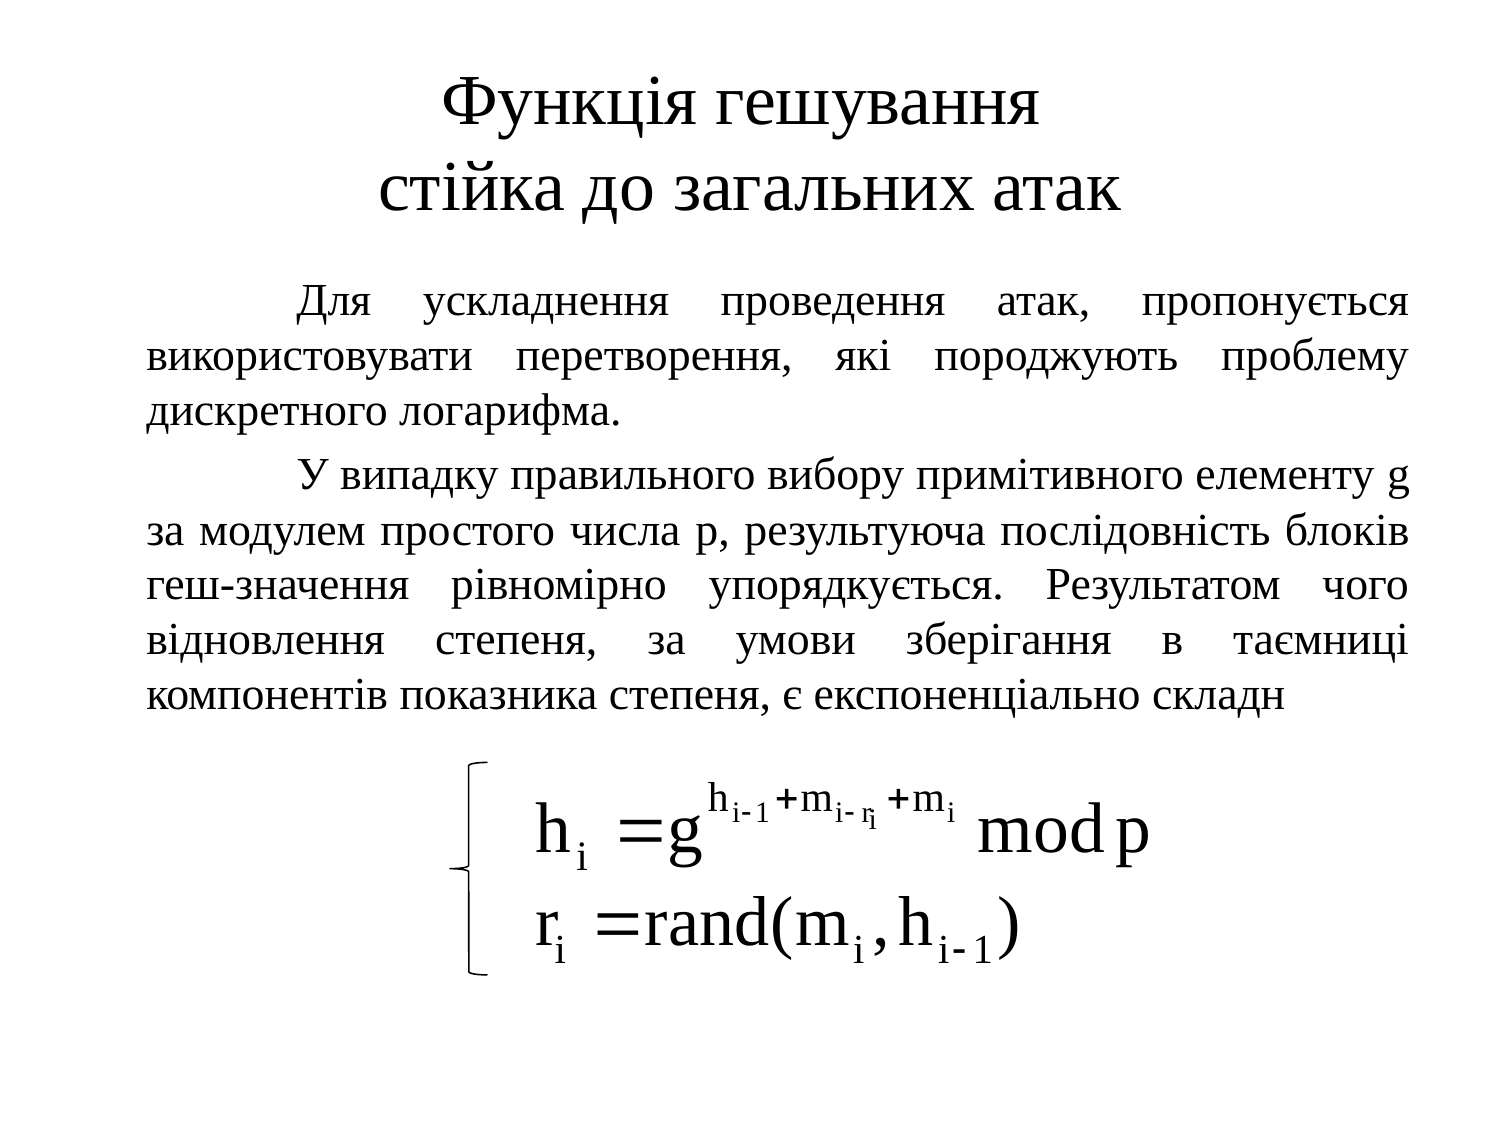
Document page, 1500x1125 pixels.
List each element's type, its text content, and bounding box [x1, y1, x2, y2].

list Для ускладнення проведення атак, пропонується використовувати перетворення, які породжують проблему дискретного логарифма. У випадку правильного вибору примітивного елементу g за модулем простого числа p, результуюча послідовність блоків геш-значення рівномірно упорядкується. Результатом чого відновлення степеня, за умови зберігання в таємниці компонентів показника степеня, є експоненціально складн [75, 262, 1425, 1088]
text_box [524, 874, 1034, 976]
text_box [524, 762, 1163, 883]
title Функція гешування стійка до загальних атак [75, 45, 1425, 233]
text_box [449, 761, 488, 976]
